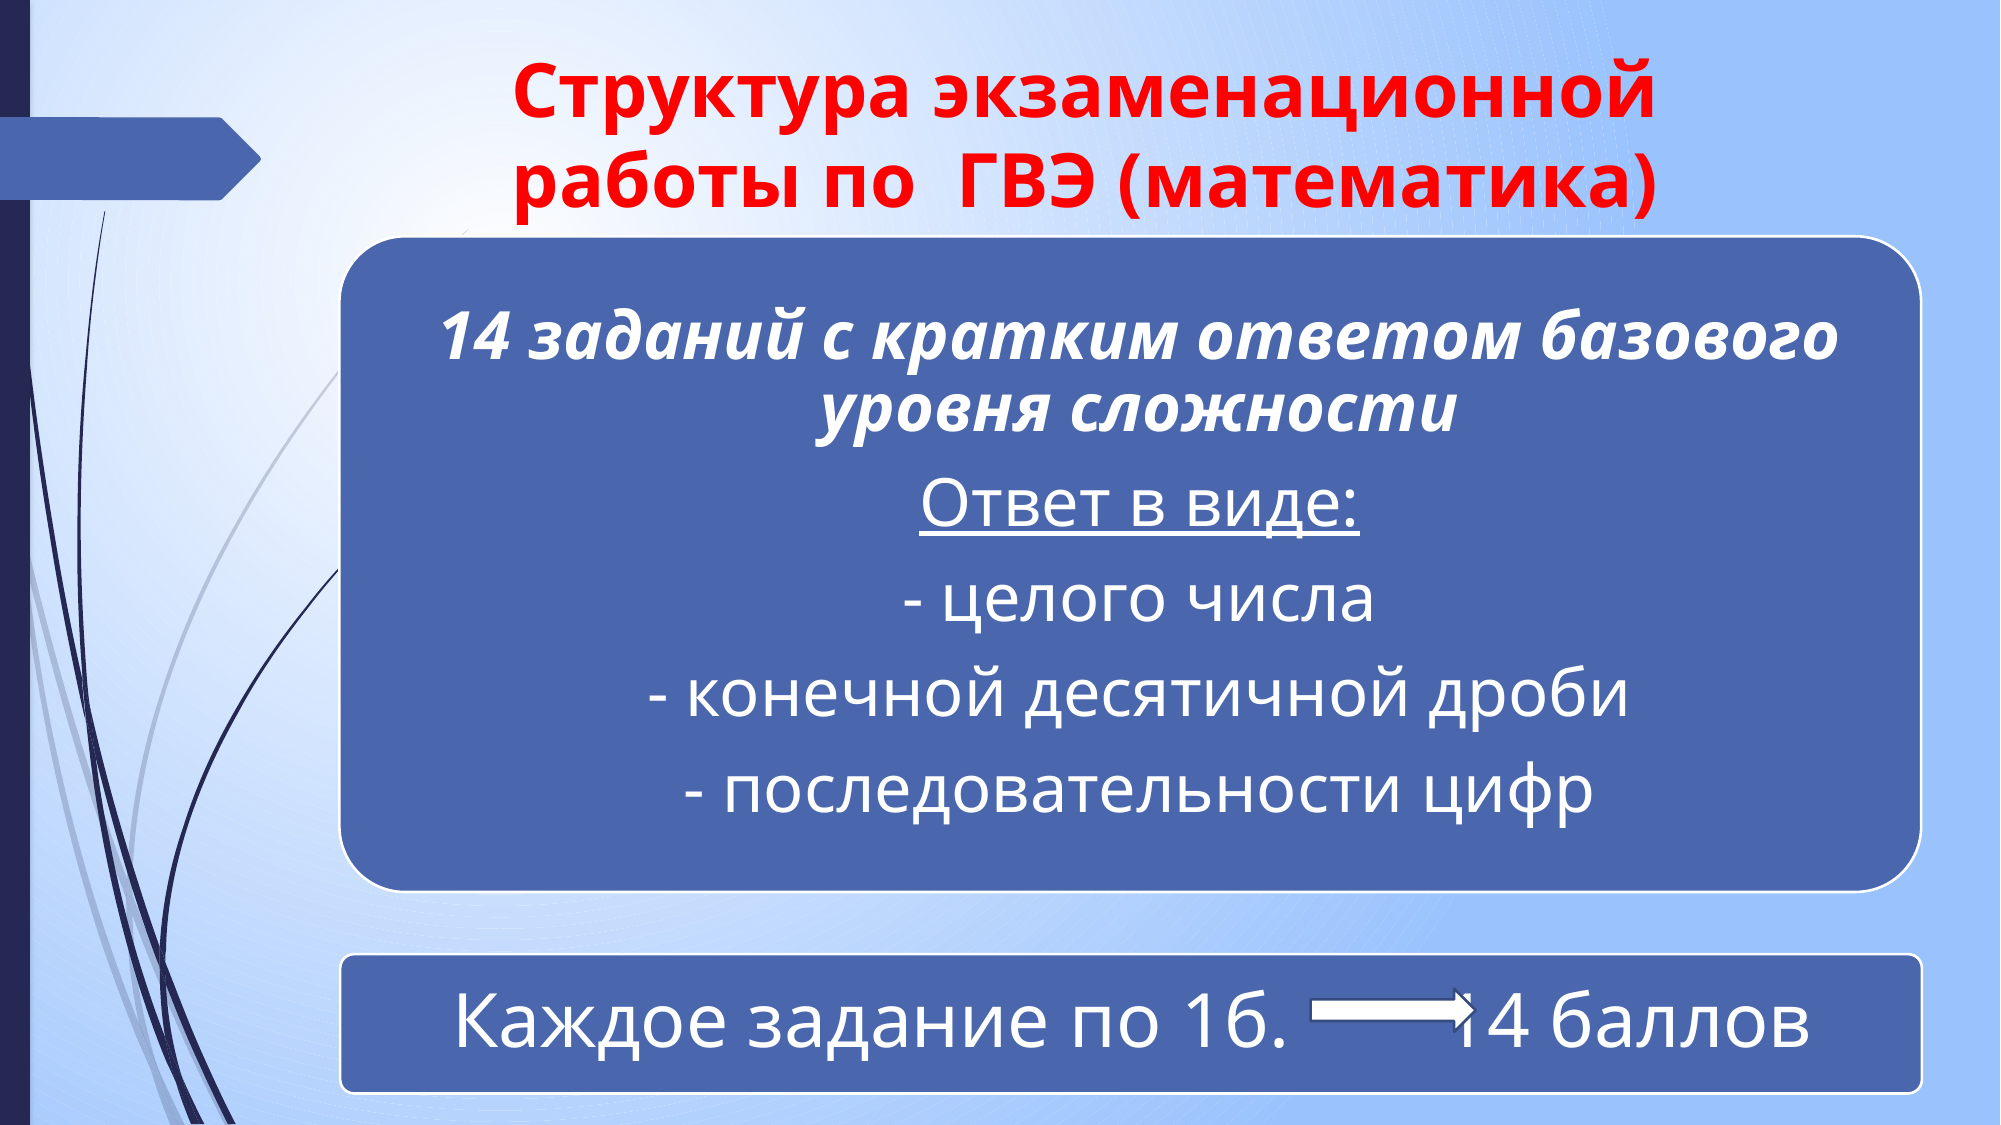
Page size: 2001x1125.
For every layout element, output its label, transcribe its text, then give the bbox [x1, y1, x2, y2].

title Структура экзаменационной работы по ГВЭ (математика) [424, 34, 1746, 234]
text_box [339, 236, 1923, 1095]
